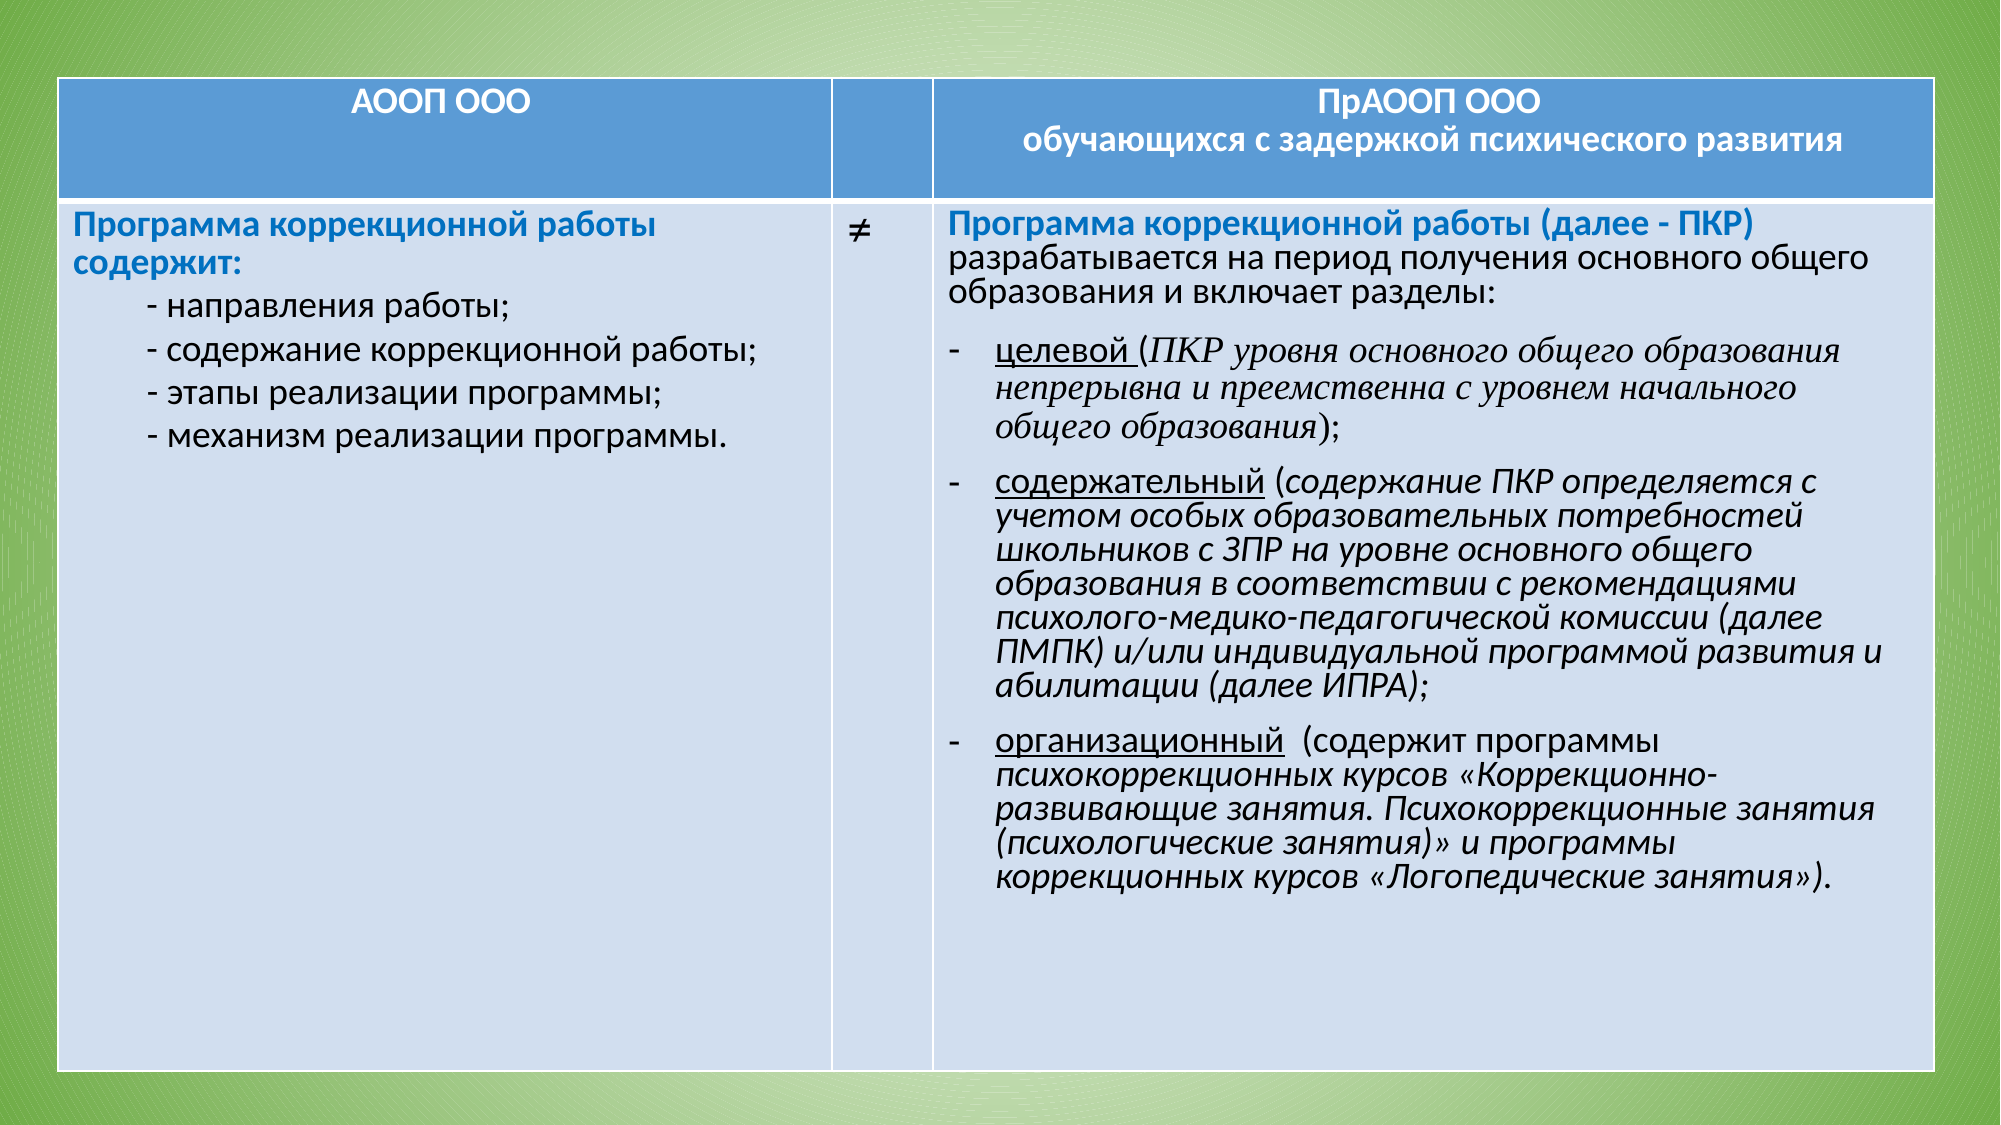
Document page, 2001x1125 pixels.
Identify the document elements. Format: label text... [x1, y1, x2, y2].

table_cell Программа коррекционной работы (далее - ПКР) разрабатывается на период получения основного общего образования и включает разделы: целевой (ПКР уровня основного общего образования непрерывна и преемственна с уровнем начального общего образования); содержательный (содержание ПКР определяется с учетом особых образовательных потребностей школьников с ЗПР на уровне основного общего образования в соответствии с рекомендациями психолого-медико-педагогической комиссии (далее ПМПК) и/или индивидуальной программой развития и абилитации (далее ИПРА); организационный (содержит программы психокоррекционных курсов «Коррекционно-развивающие занятия. Психокоррекционные занятия (психологические занятия)» и программы коррекционных курсов «Логопедические занятия»). [934, 204, 1933, 1070]
table_header [833, 79, 932, 198]
table_cell ≠ [833, 204, 932, 1070]
table_cell Программа коррекционной работы содержит: - направления работы; - содержание коррекционной работы; - этапы реализации программы; - механизм реализации программы. [59, 204, 831, 1070]
table_header ПрАООП ООО обучающихся с задержкой психического развития [934, 79, 1933, 198]
table_header АООП ООО [59, 79, 831, 198]
